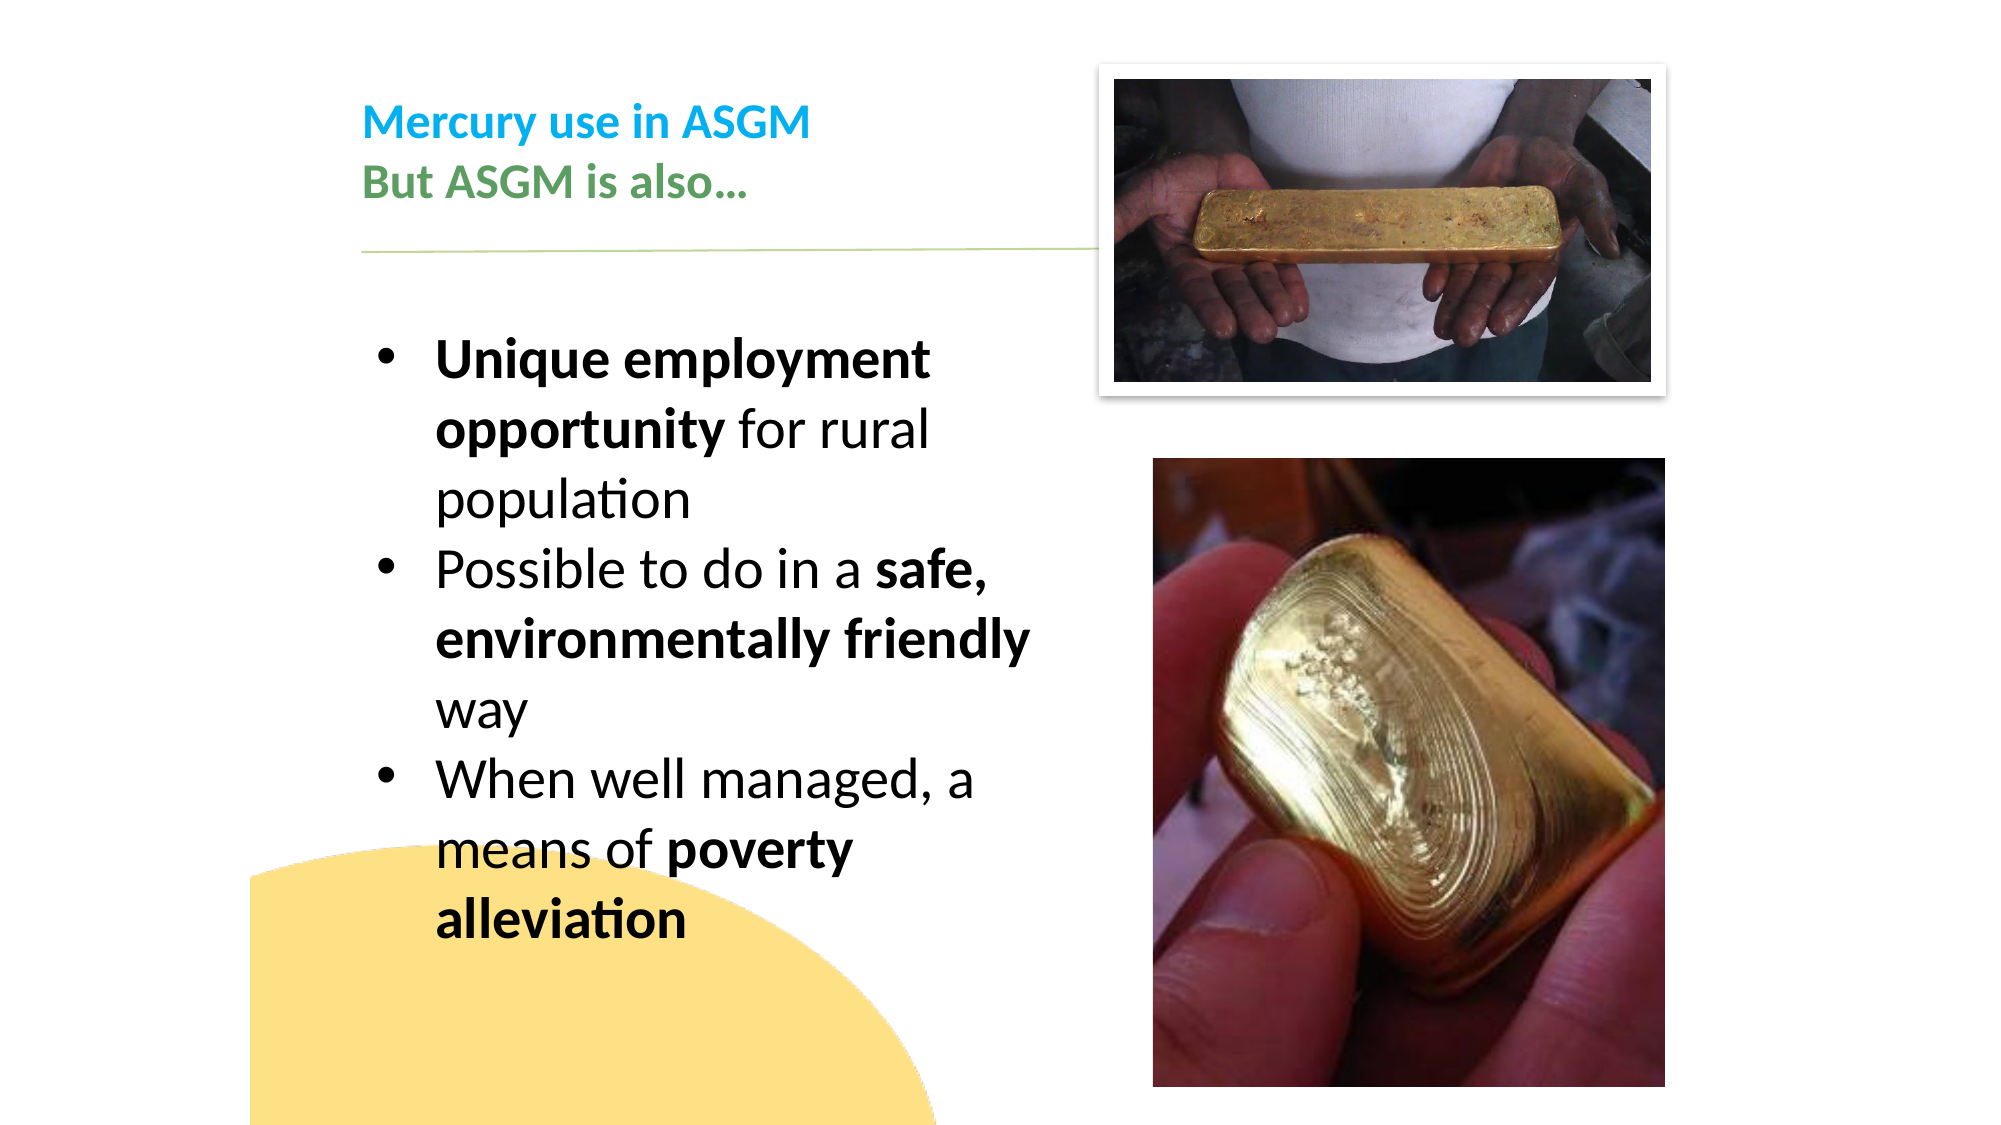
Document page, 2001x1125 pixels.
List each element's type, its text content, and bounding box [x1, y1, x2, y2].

picture [1113, 78, 1652, 382]
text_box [361, 246, 1108, 253]
picture [250, 641, 940, 1125]
text_box Mercury use in ASGM But ASGM is also… [347, 81, 1094, 276]
picture [1152, 458, 1666, 1088]
text_box Unique employment opportunity for rural population Possible to do in a safe, environmentally friendly way When well managed, a means of poverty alleviation [361, 312, 1114, 958]
